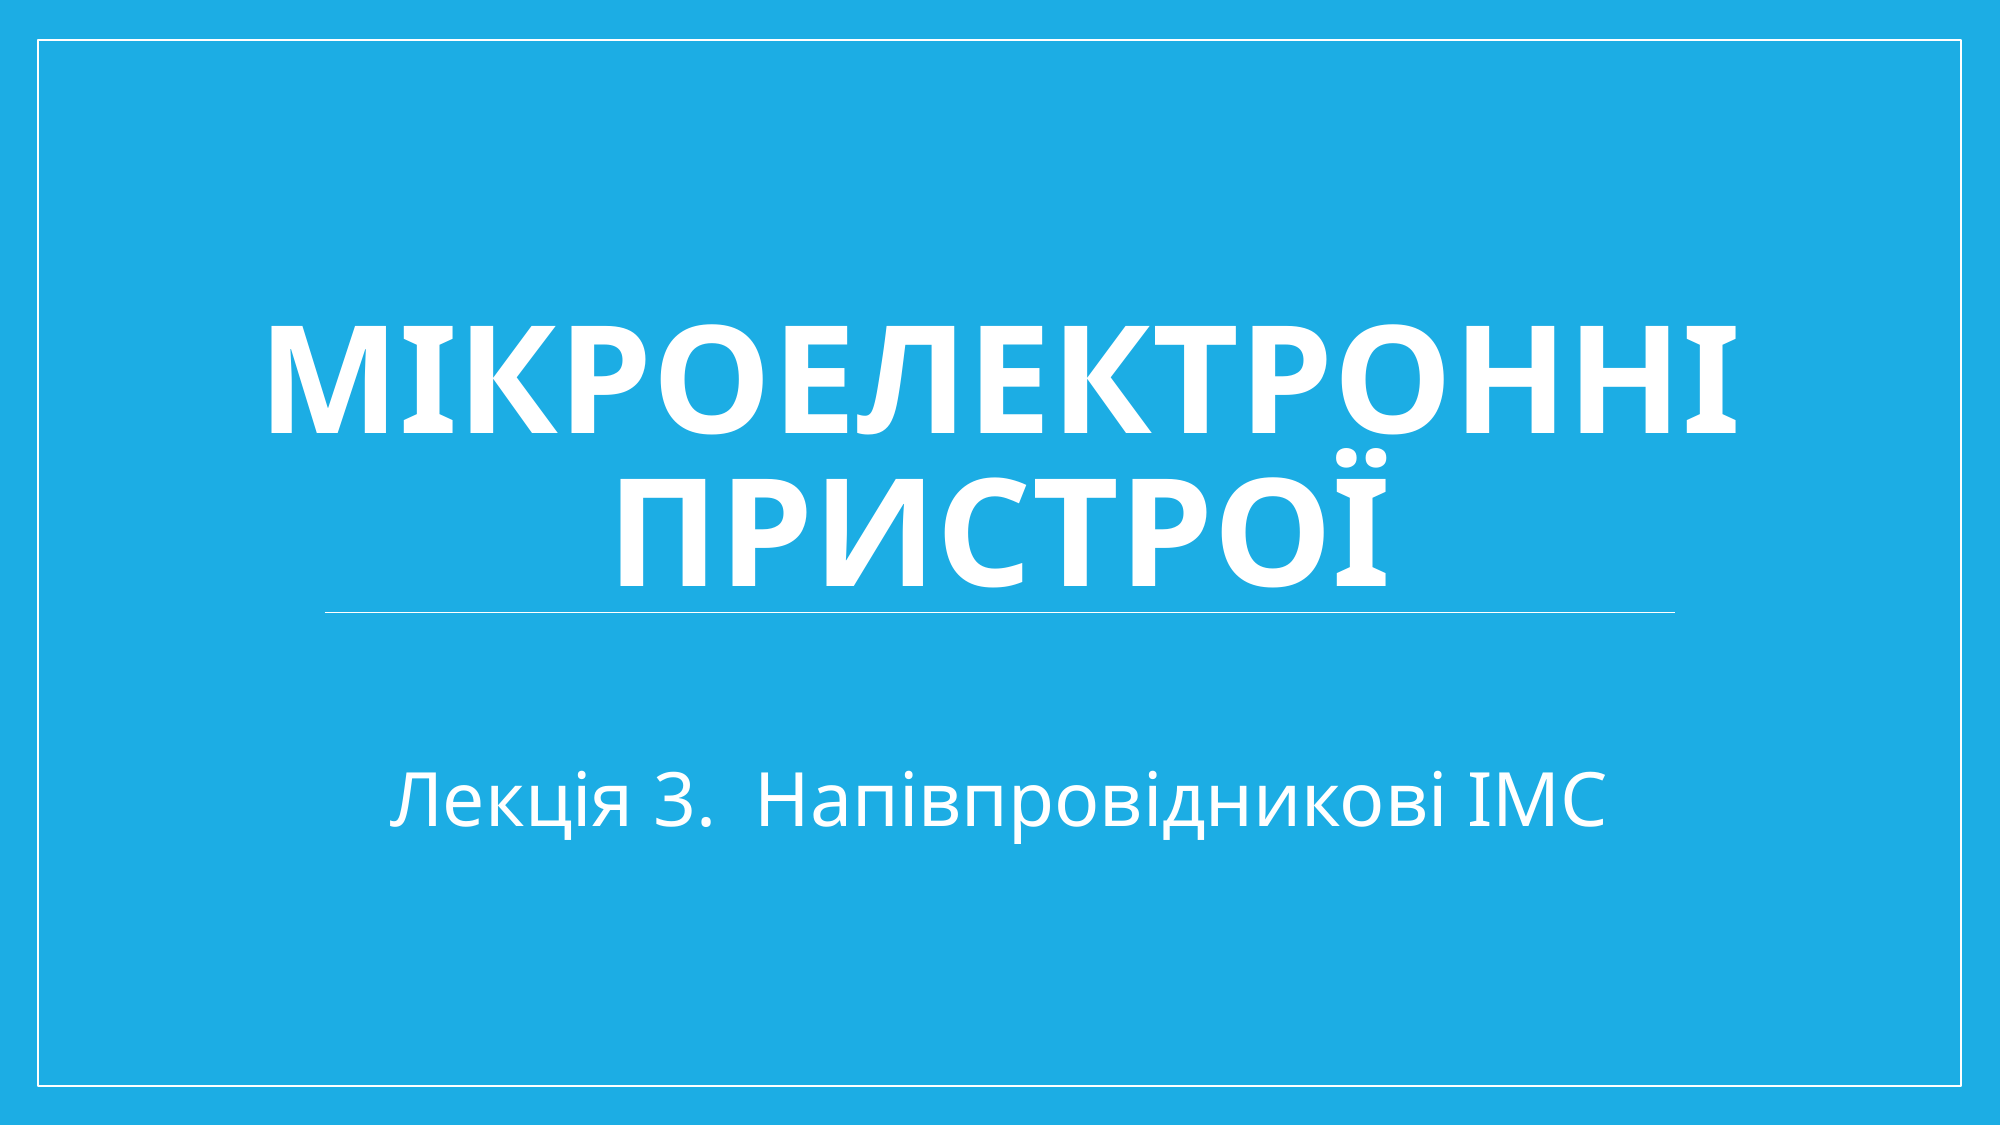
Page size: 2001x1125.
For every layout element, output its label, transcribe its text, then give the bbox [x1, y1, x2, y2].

title Мікроелектронні пристрої [182, 144, 1818, 625]
subtitle Лекція 3. Напівпровідникові ІМС [280, 634, 1719, 863]
